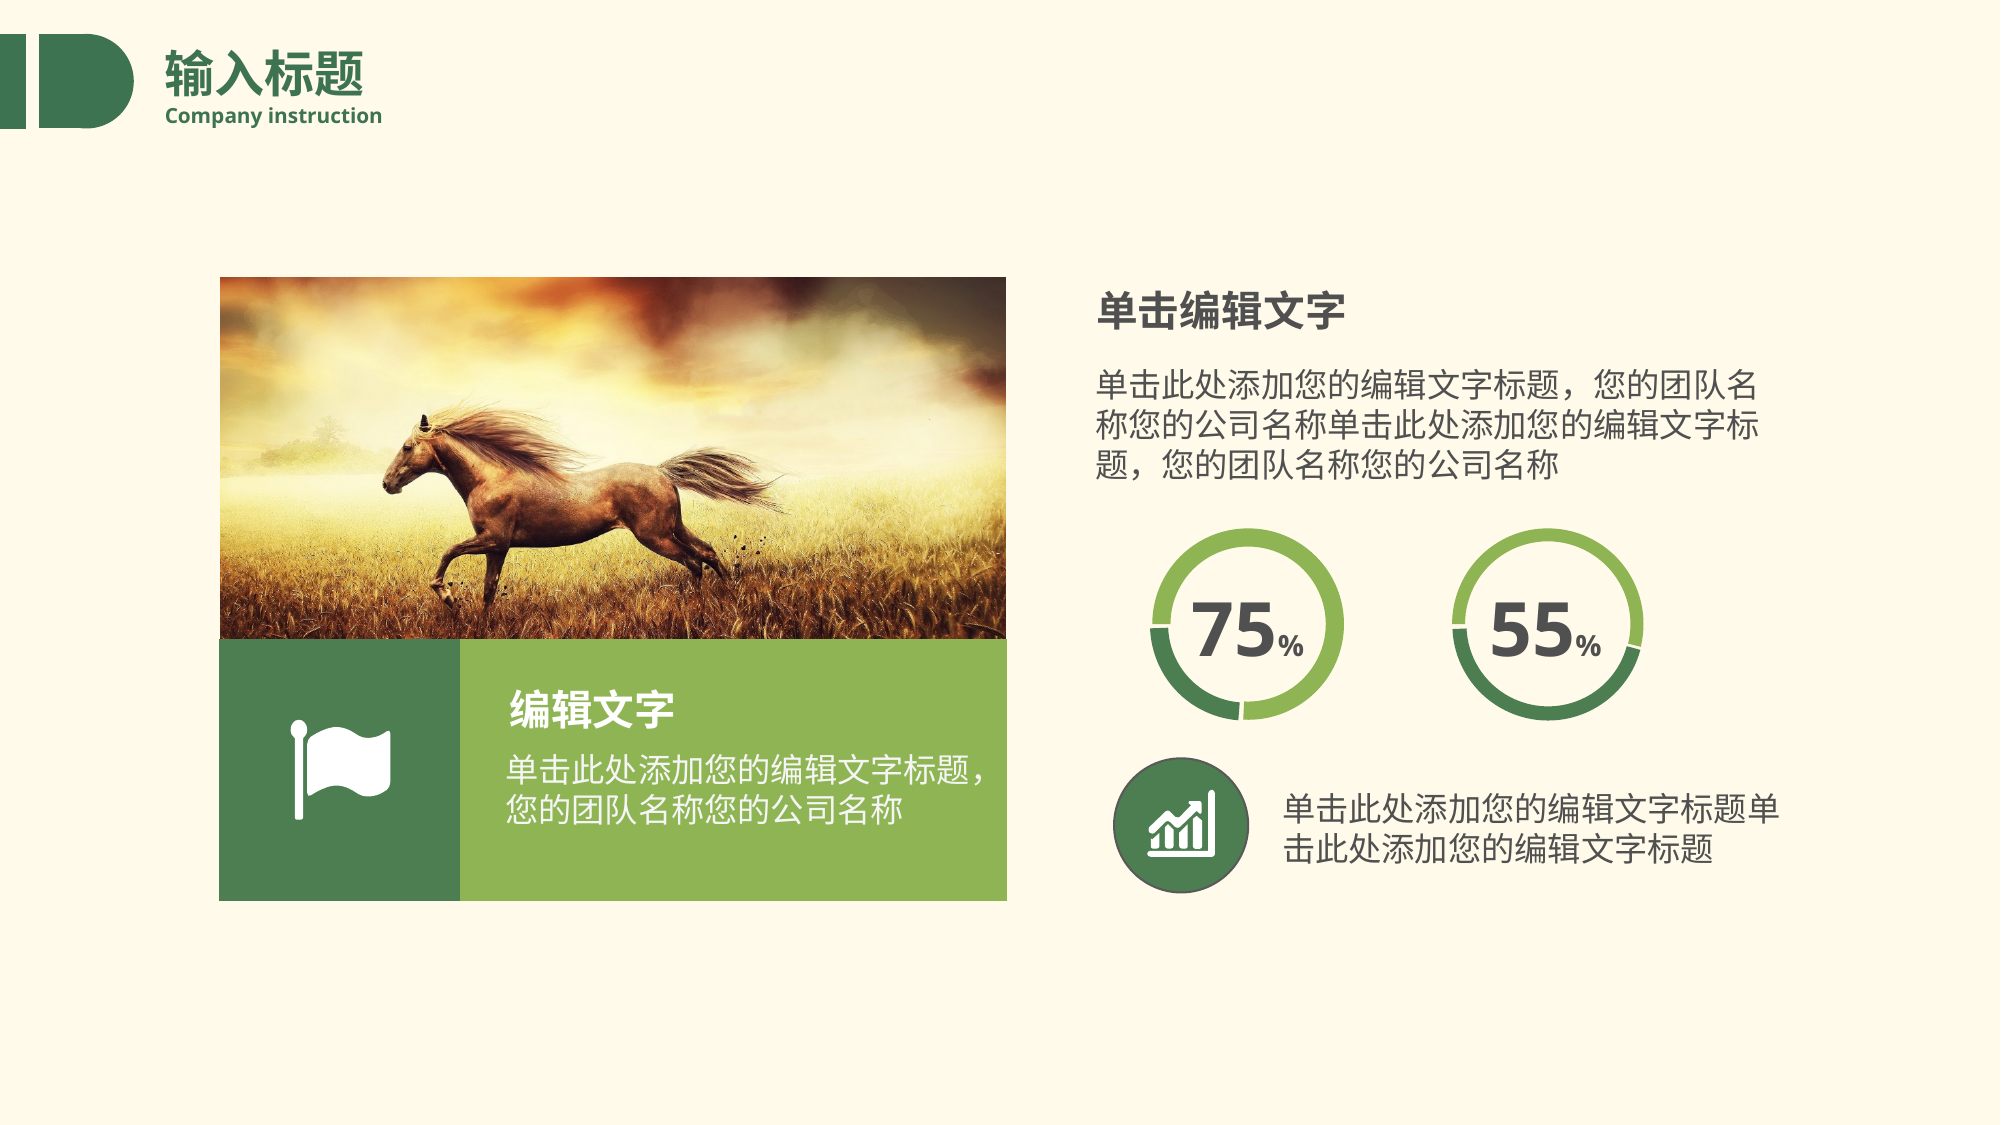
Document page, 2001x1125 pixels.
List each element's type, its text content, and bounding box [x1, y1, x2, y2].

text_box [1149, 626, 1241, 722]
text_box [290, 719, 308, 820]
text_box 编辑文字 [494, 676, 692, 741]
text_box [1113, 757, 1250, 894]
text_box 单击此处添加您的编辑文字标题单击此处添加您的编辑文字标题 [1267, 780, 1812, 915]
text_box [460, 639, 1007, 901]
text_box [307, 726, 391, 797]
text_box [219, 639, 460, 901]
text_box [1451, 527, 1645, 649]
text_box 55% [1474, 573, 1617, 679]
text_box 单击编辑文字 [1081, 277, 1362, 343]
text_box [1151, 527, 1346, 721]
text_box [1451, 627, 1642, 722]
picture [220, 277, 1006, 640]
text_box Company instruction [150, 95, 399, 135]
text_box 75% [1177, 573, 1320, 679]
text_box 单击此处添加您的编辑文字标题，您的团队名称您的公司名称 [490, 741, 1006, 837]
text_box [0, 34, 26, 129]
text_box 单击此处添加您的编辑文字标题，您的团队名称您的公司名称单击此处添加您的编辑文字标题，您的团队名称您的公司名称 [1080, 357, 1794, 532]
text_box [40, 34, 133, 128]
text_box 输入标题 [149, 34, 380, 110]
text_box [1147, 789, 1216, 857]
